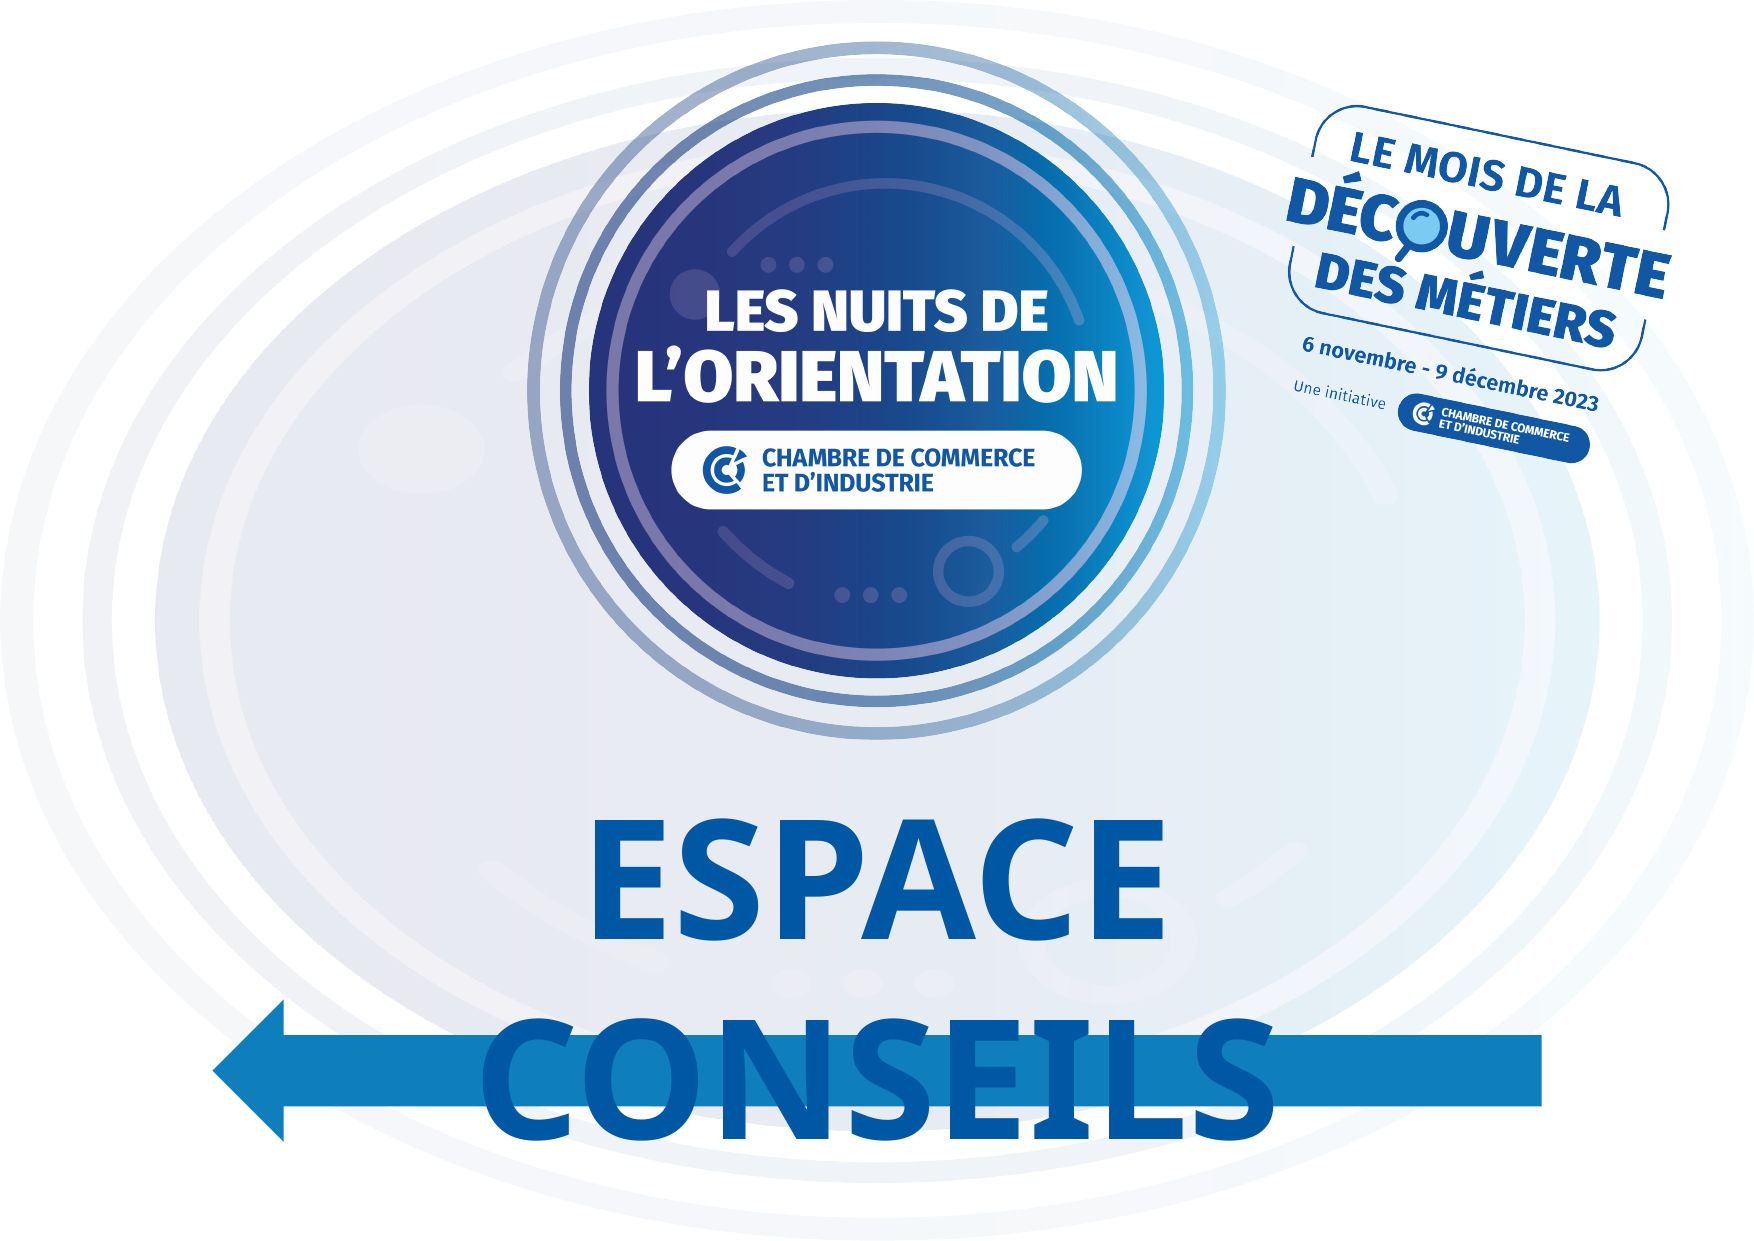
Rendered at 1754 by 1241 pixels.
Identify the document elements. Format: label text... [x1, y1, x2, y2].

text_box ESPACE CONSEILS [168, 765, 1586, 1181]
picture [527, 41, 1227, 740]
picture [1250, 95, 1688, 474]
